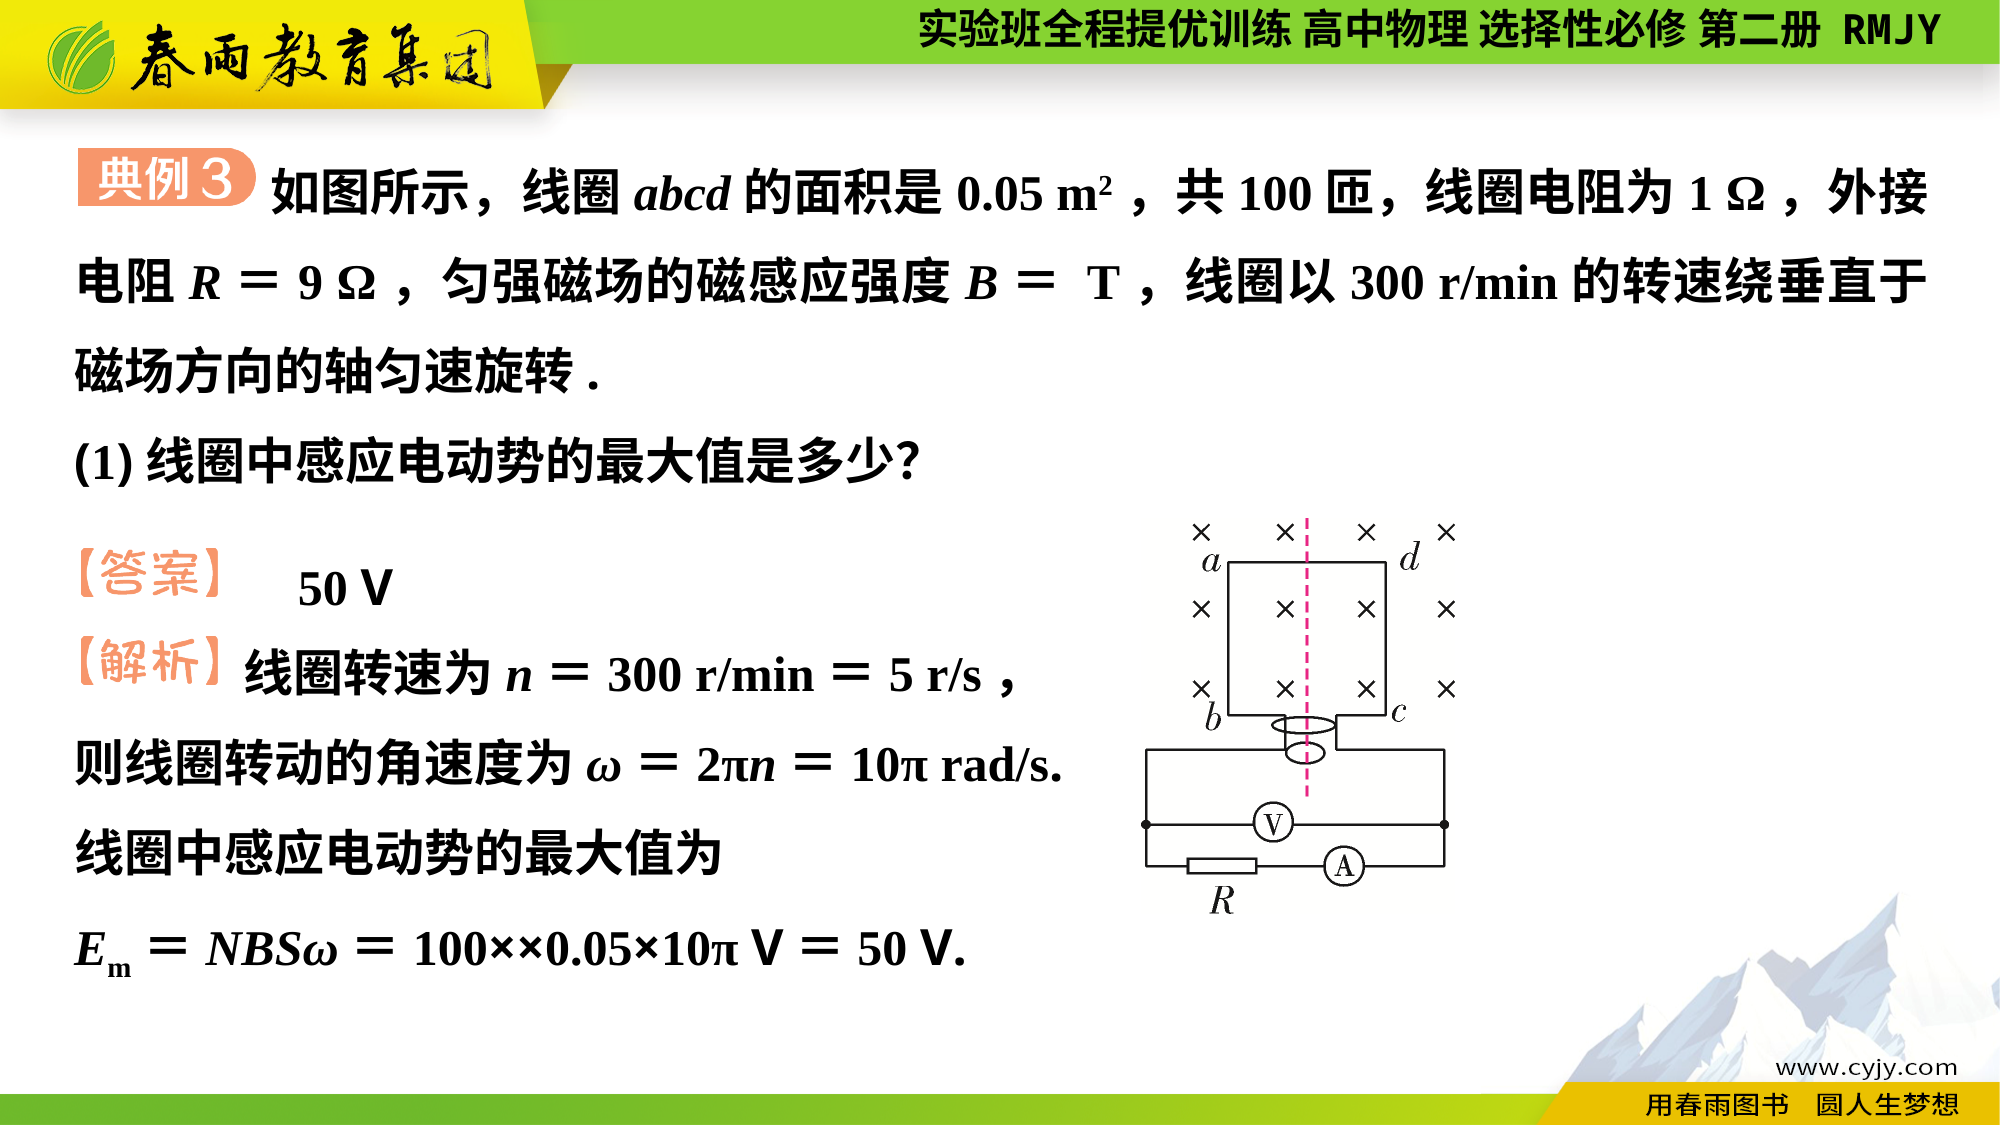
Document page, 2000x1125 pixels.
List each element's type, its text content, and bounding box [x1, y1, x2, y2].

picture [0, 0, 2000, 1125]
text_box 50 V [283, 518, 408, 623]
